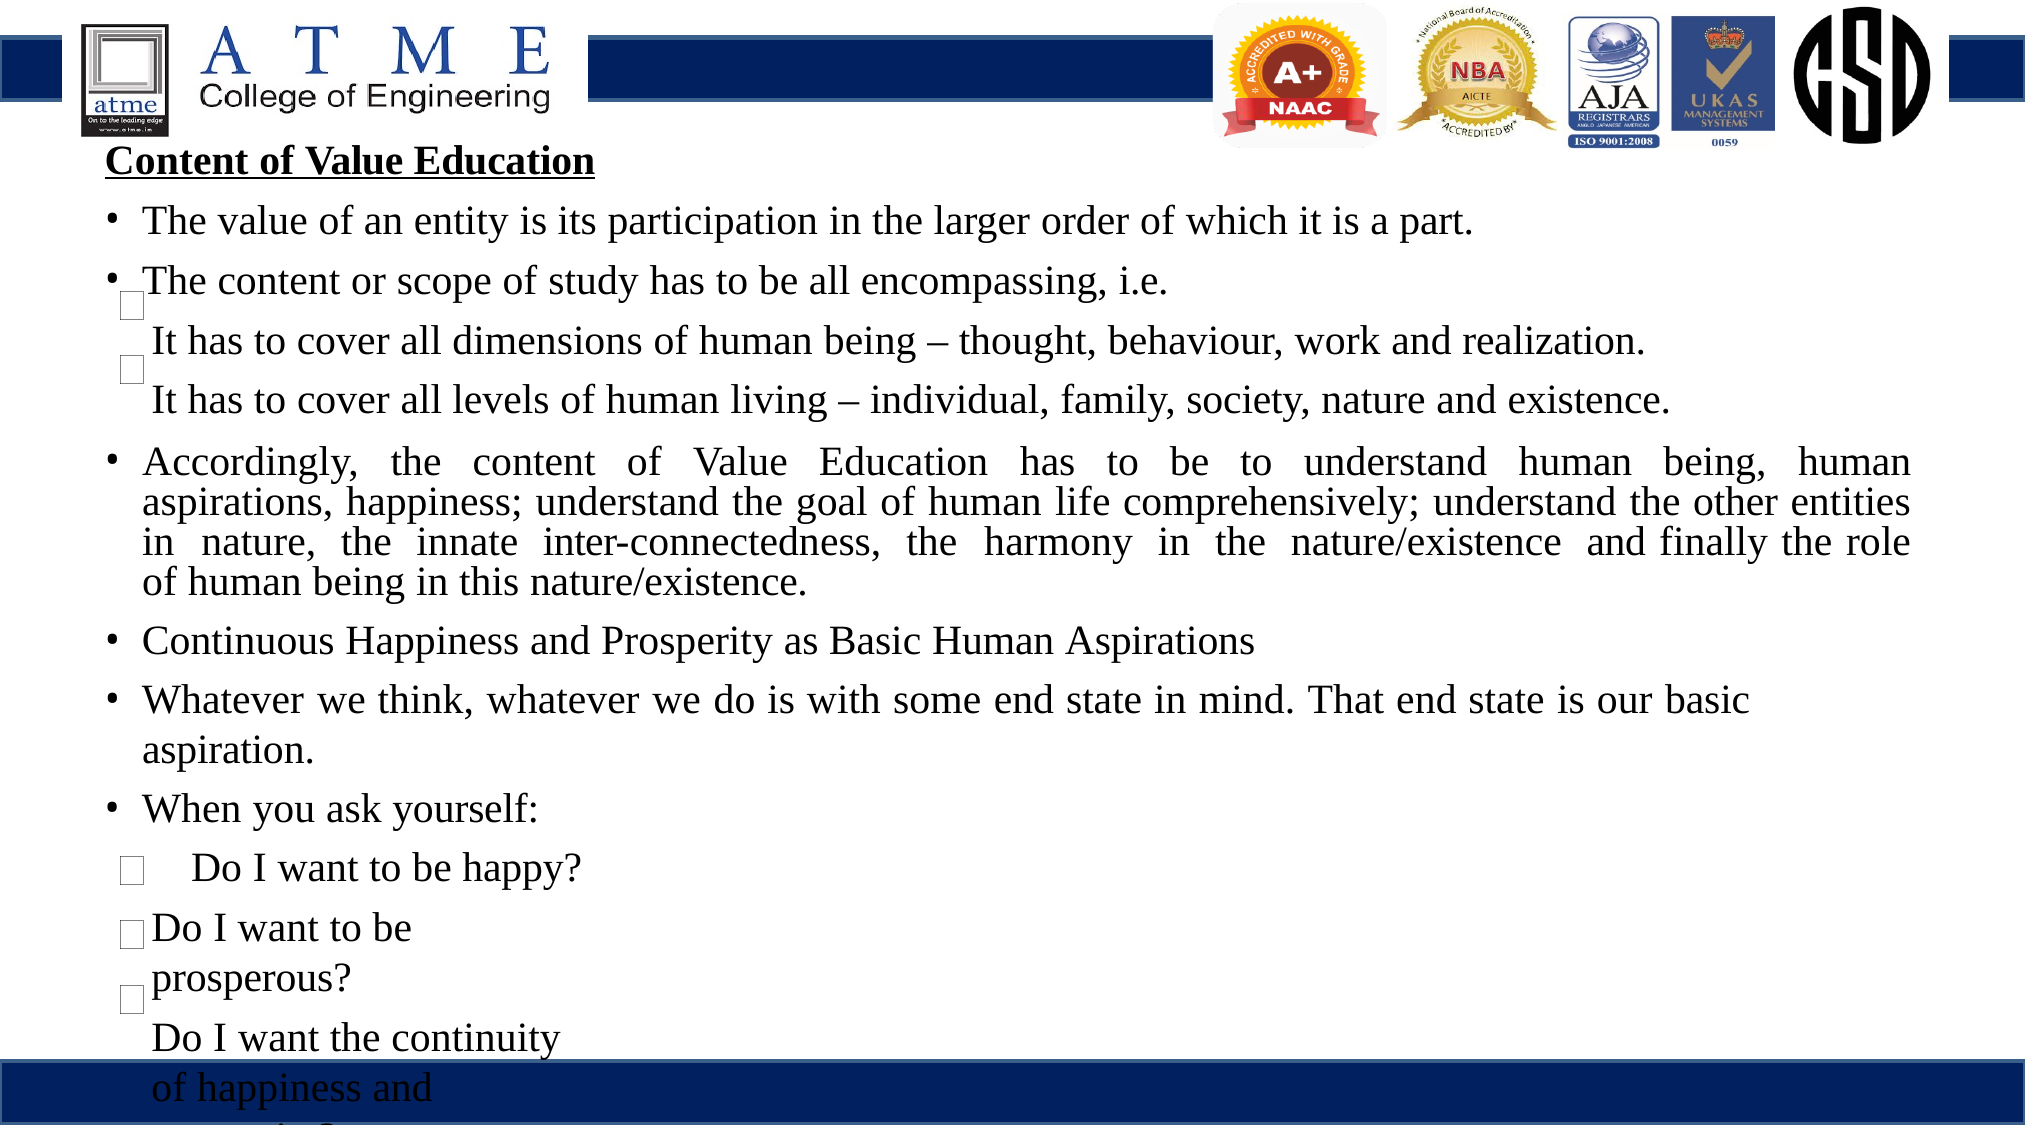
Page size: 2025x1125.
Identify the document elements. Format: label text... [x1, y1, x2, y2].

picture [113, 342, 186, 394]
picture [113, 843, 186, 895]
picture [113, 907, 186, 960]
picture [62, 0, 588, 157]
picture [113, 972, 186, 1025]
picture [1212, 0, 1949, 150]
picture [113, 277, 186, 330]
text_box Content of Value Education The value of an entity is its participation in the larger order of which it is a part. The content or scope of study has to be all encompassing, i.e. It has to cover all dimensions of human being – thought, behaviour, work and realization. It has to cover all levels of human living – individual, family, society, nature and existence. Accordingly, the content of Value Education has to be to understand human being, human aspirations, happiness; understand the goal of human life comprehensively; understand the other entities in nature, the innate inter-connectedness, the harmony in the nature/existence and finally the role of human being in this nature/existence. Continuous Happiness and Prosperity as Basic Human Aspirations Whatever we think, whatever we do is with some end state in mind. That end state is our basic aspiration. When you ask yourself: Do I want to be happy? Do I want to be prosperous? Do I want the continuity of happiness and prosperity? [102, 121, 1912, 1125]
